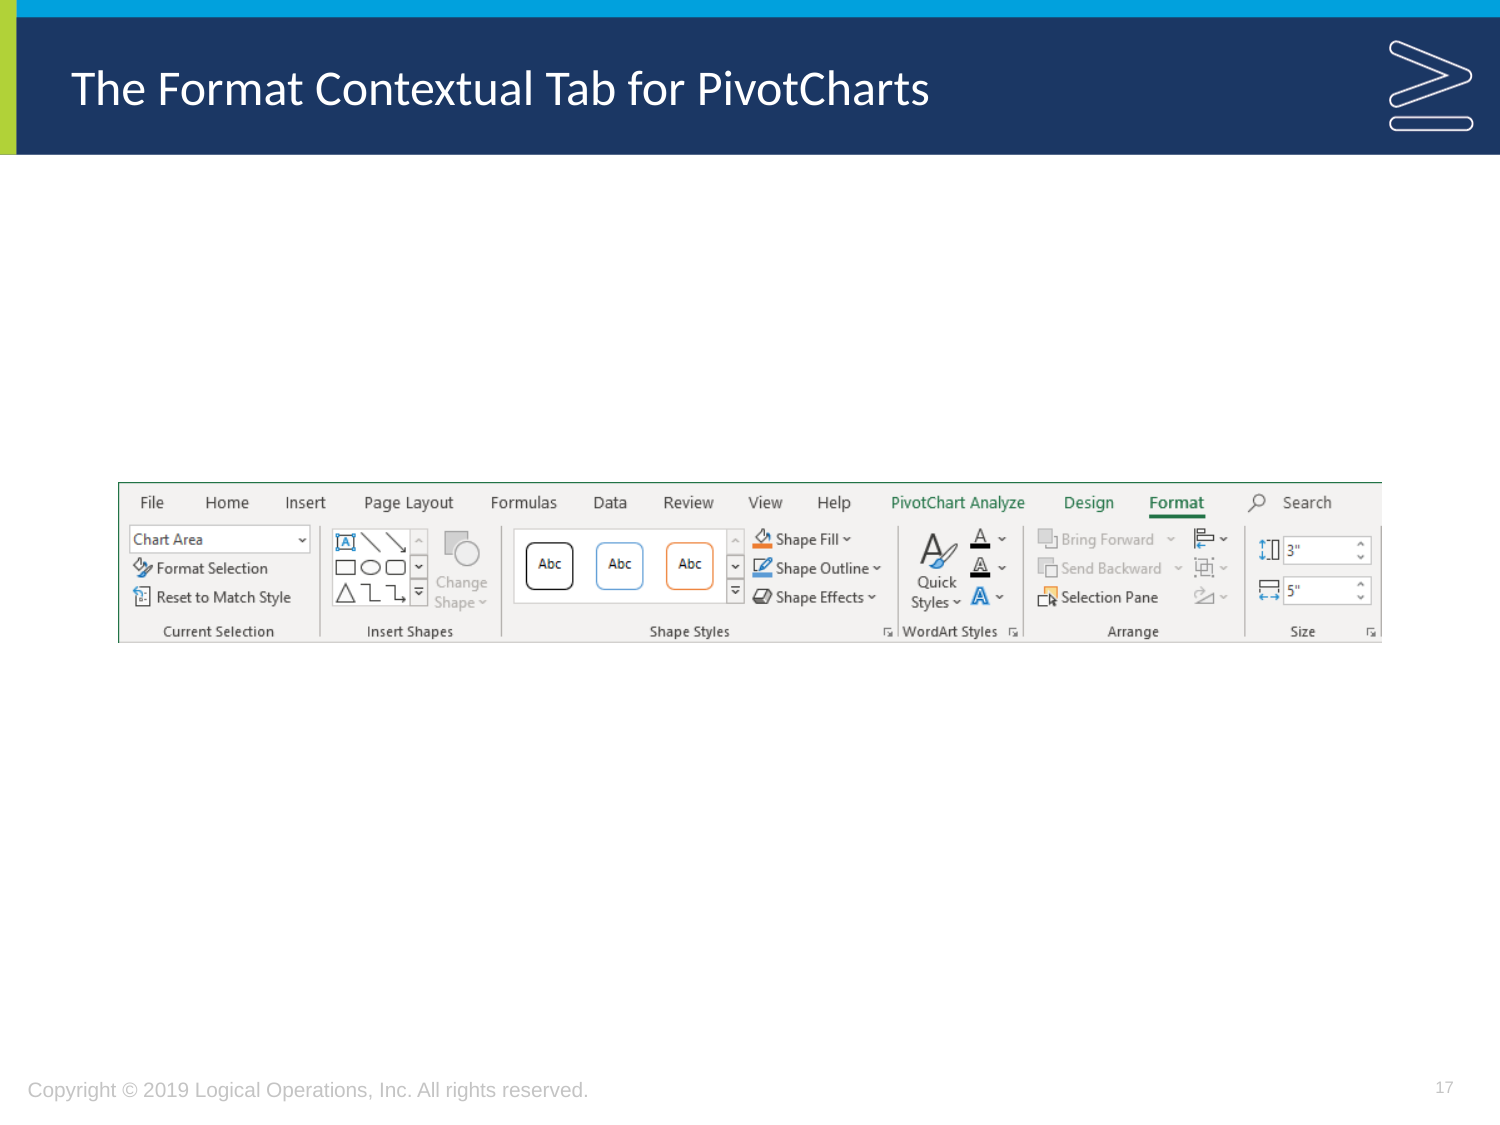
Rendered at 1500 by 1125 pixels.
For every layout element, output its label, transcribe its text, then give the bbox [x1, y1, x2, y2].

picture [0, 0, 56, 155]
picture [118, 482, 1382, 643]
title The Format Contextual Tab for PivotCharts [56, 16, 1350, 155]
picture [1350, 18, 1500, 155]
slide_number 17 [1118, 1057, 1469, 1118]
